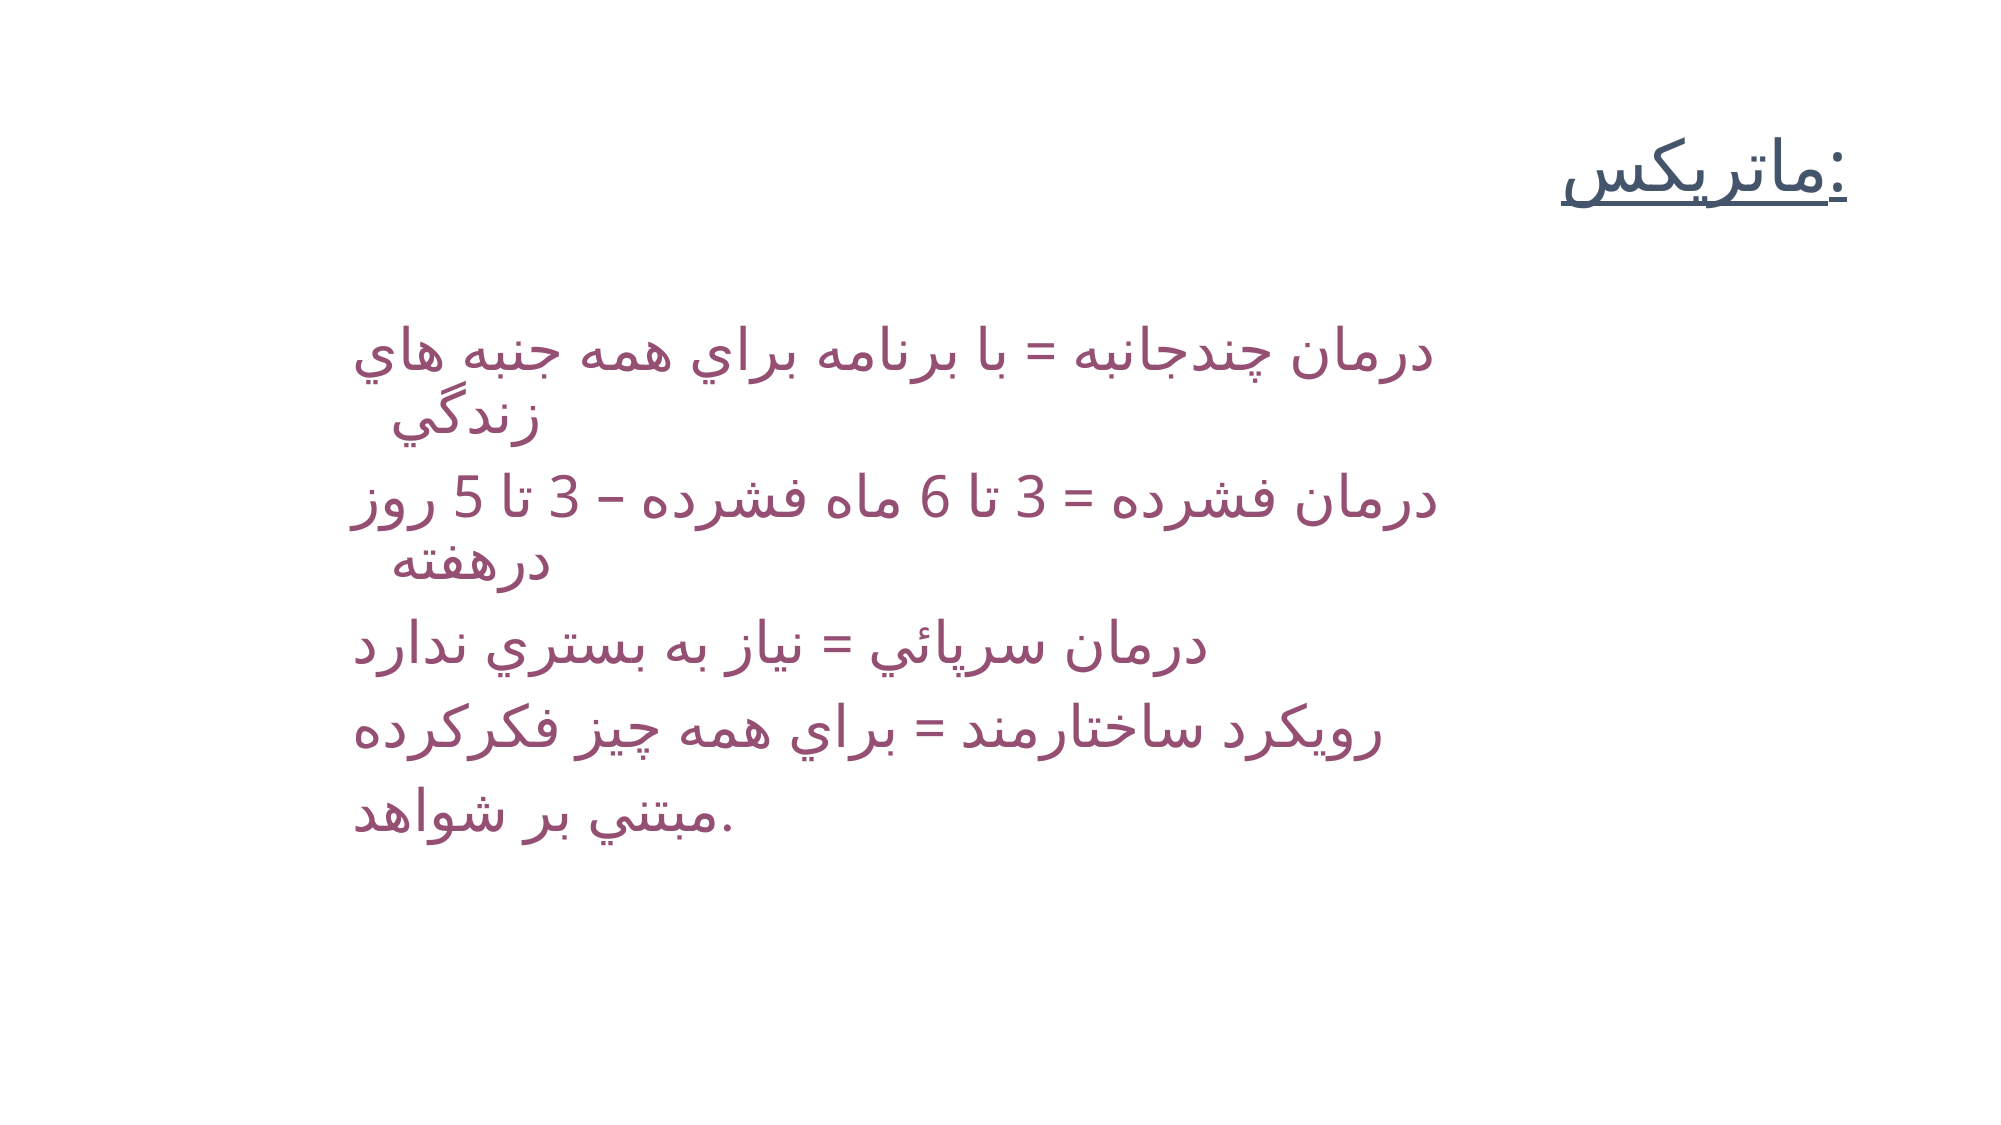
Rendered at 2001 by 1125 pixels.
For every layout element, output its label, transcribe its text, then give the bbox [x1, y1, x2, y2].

title ماتريكس: [137, 59, 1863, 278]
list درمان چندجانبه = با برنامه براي همه جنبه هاي زندگي درمان فشرده = 3 تا 6 ماه فشرده – 3 تا 5 روز درهفته درمان سرپائي = نياز به بستري ندارد رويكرد ساختارمند = براي همه چيز فكركرده مبتني بر شواهد. [337, 312, 1575, 825]
